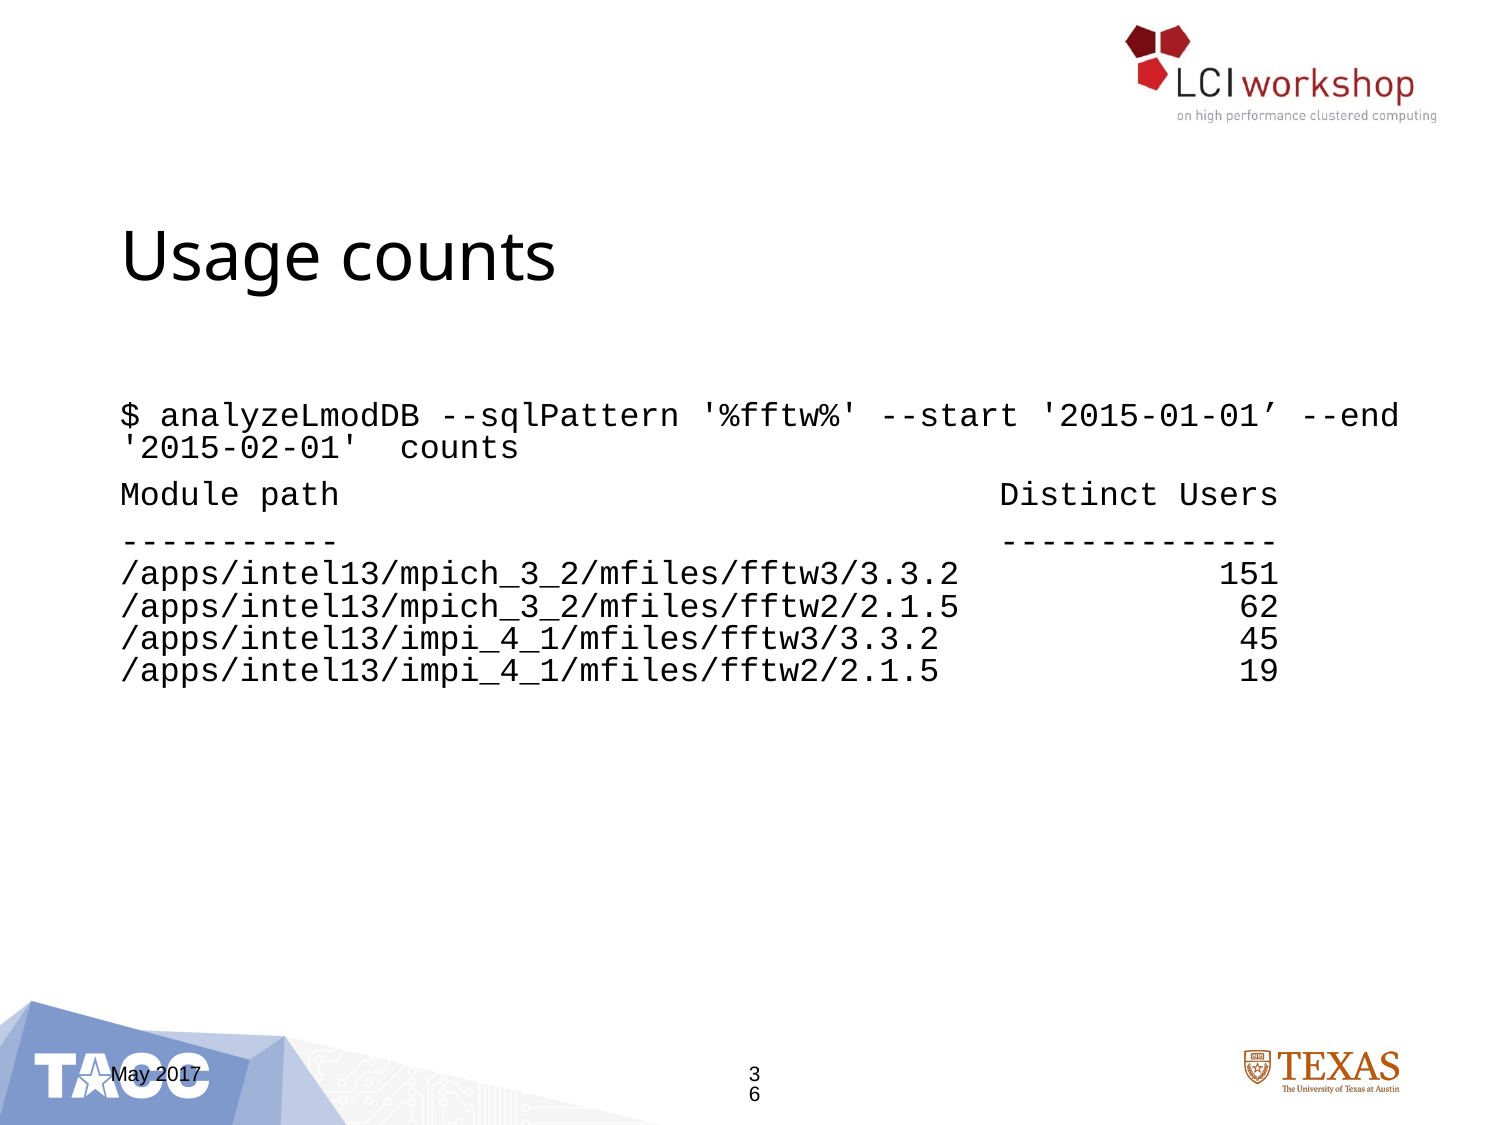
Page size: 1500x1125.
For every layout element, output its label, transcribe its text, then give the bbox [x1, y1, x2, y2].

list $ analyzeLmodDB --sqlPattern '%fftw%' --start '2015-01-01’ --end '2015-02-01' counts Module path Distinct Users ----------- -------------- /apps/intel13/mpich_3_2/mfiles/fftw3/3.3.2 151 /apps/intel13/mpich_3_2/mfiles/fftw2/2.1.5 62 /apps/intel13/impi_4_1/mfiles/fftw3/3.3.2 45 /apps/intel13/impi_4_1/mfiles/fftw2/2.1.5 19 [111, 392, 1426, 869]
text_box May 2017 [103, 1052, 441, 1093]
slide_number 36 [740, 1053, 771, 1092]
picture [1125, 25, 1436, 123]
picture [1210, 1017, 1433, 1125]
title Usage counts [111, 178, 1426, 338]
picture [0, 999, 659, 1125]
